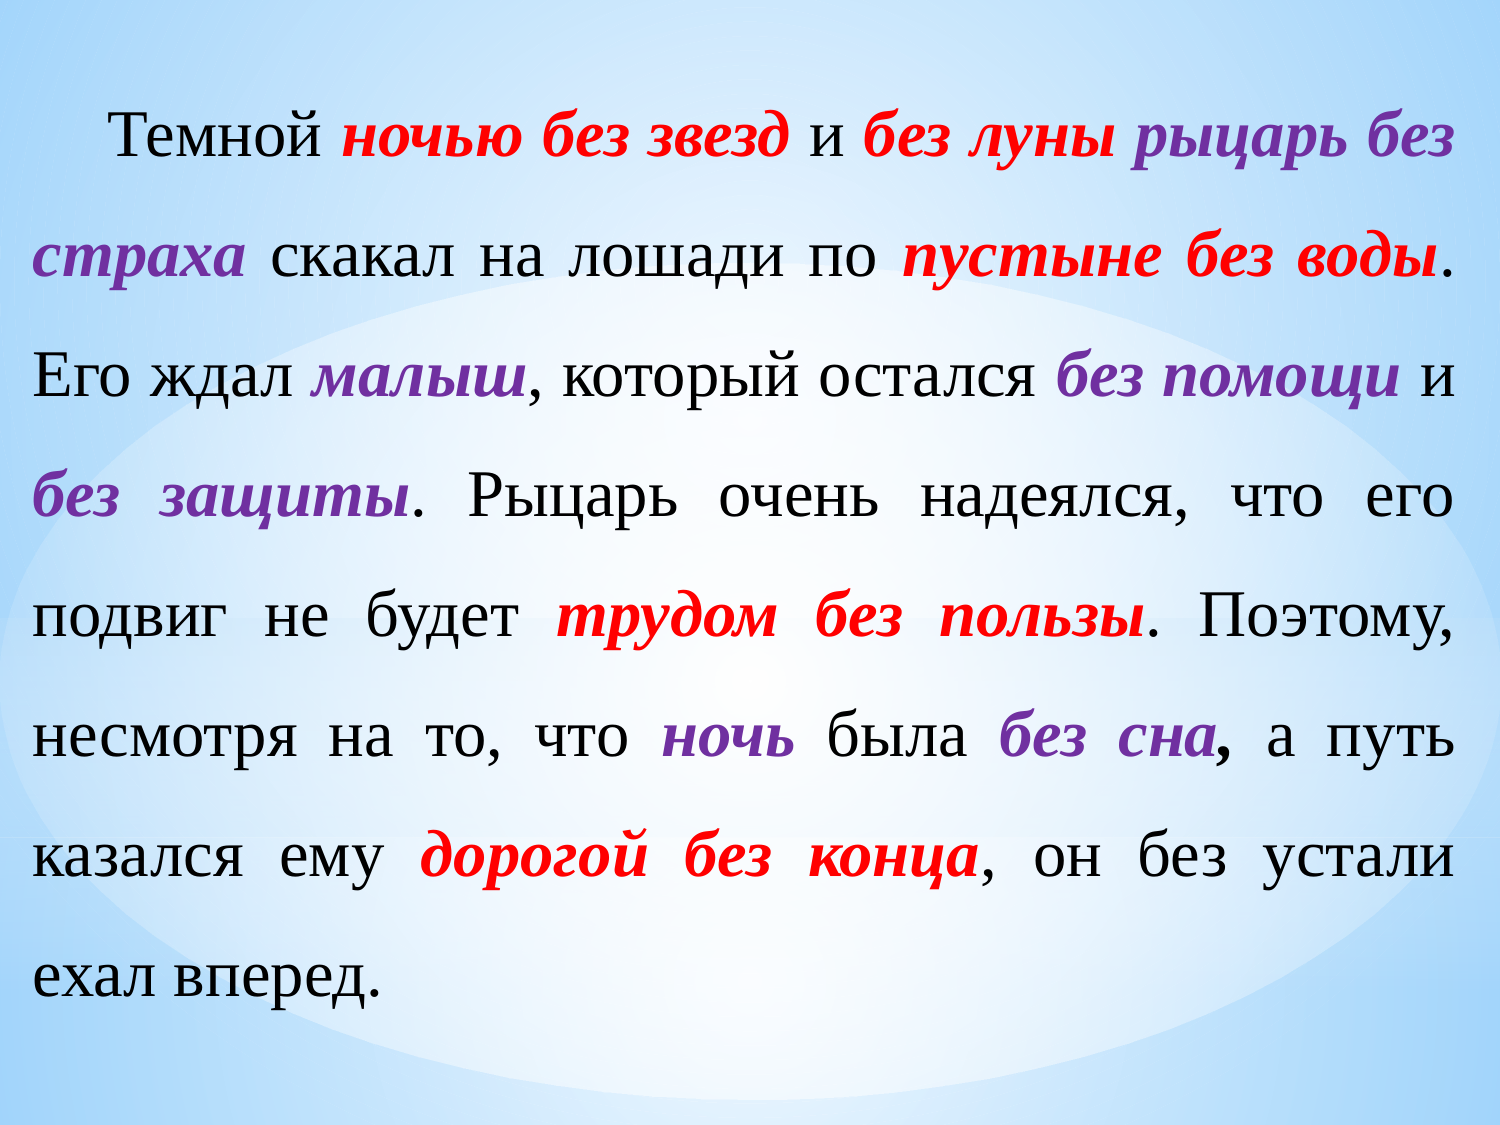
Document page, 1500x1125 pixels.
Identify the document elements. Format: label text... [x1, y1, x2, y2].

text_box Темной ночью без звезд и без луны рыцарь без страха скакал на лошади по пустыне без воды. Его ждал малыш, который остался без помощи и без защиты. Рыцарь очень надеялся, что его подвиг не будет трудом без пользы. Поэтому, несмотря на то, что ночь была без сна, а путь казался ему дорогой без конца, он без устали ехал вперед. [17, 42, 1471, 1017]
